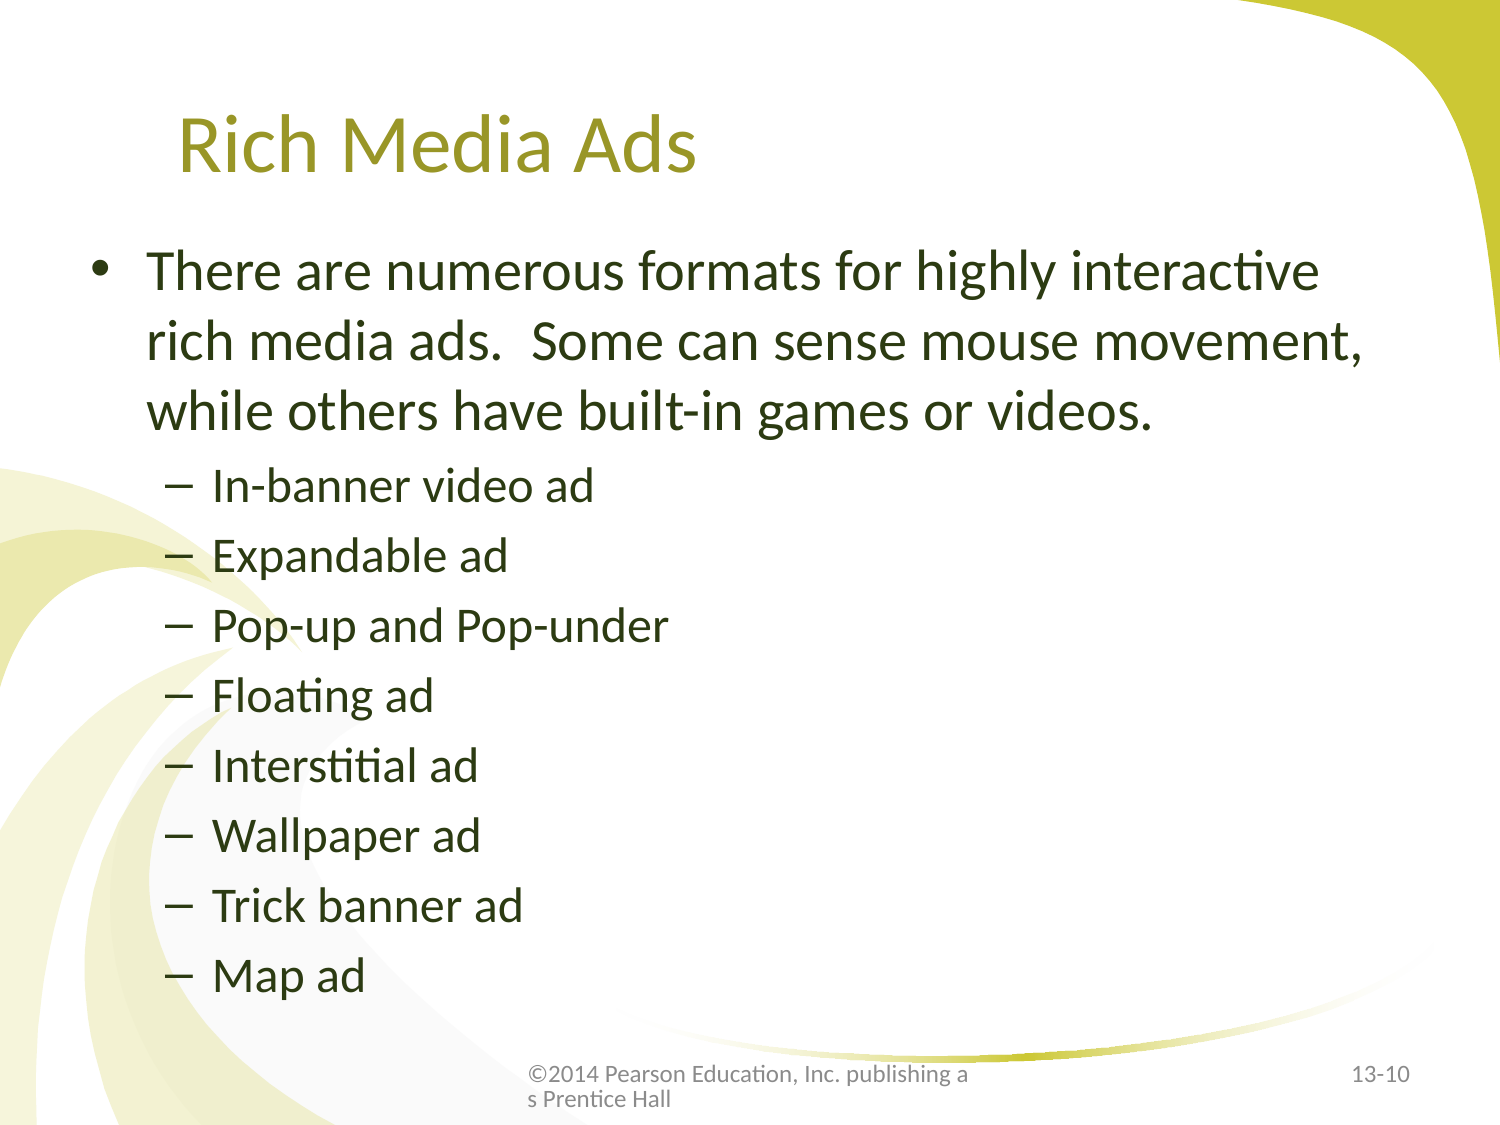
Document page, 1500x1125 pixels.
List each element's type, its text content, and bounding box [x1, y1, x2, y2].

footer ©2014 Pearson Education, Inc. publishing as Prentice Hall [512, 1042, 988, 1103]
slide_number 13-10 [1074, 1042, 1425, 1103]
list There are numerous formats for highly interactive rich media ads. Some can sense mouse movement, while others have built-in games or videos. In-banner video ad Expandable ad Pop-up and Pop-under Floating ad Interstitial ad Wallpaper ad Trick banner ad Map ad [75, 224, 1425, 1005]
title Rich Media Ads [162, 45, 1425, 224]
